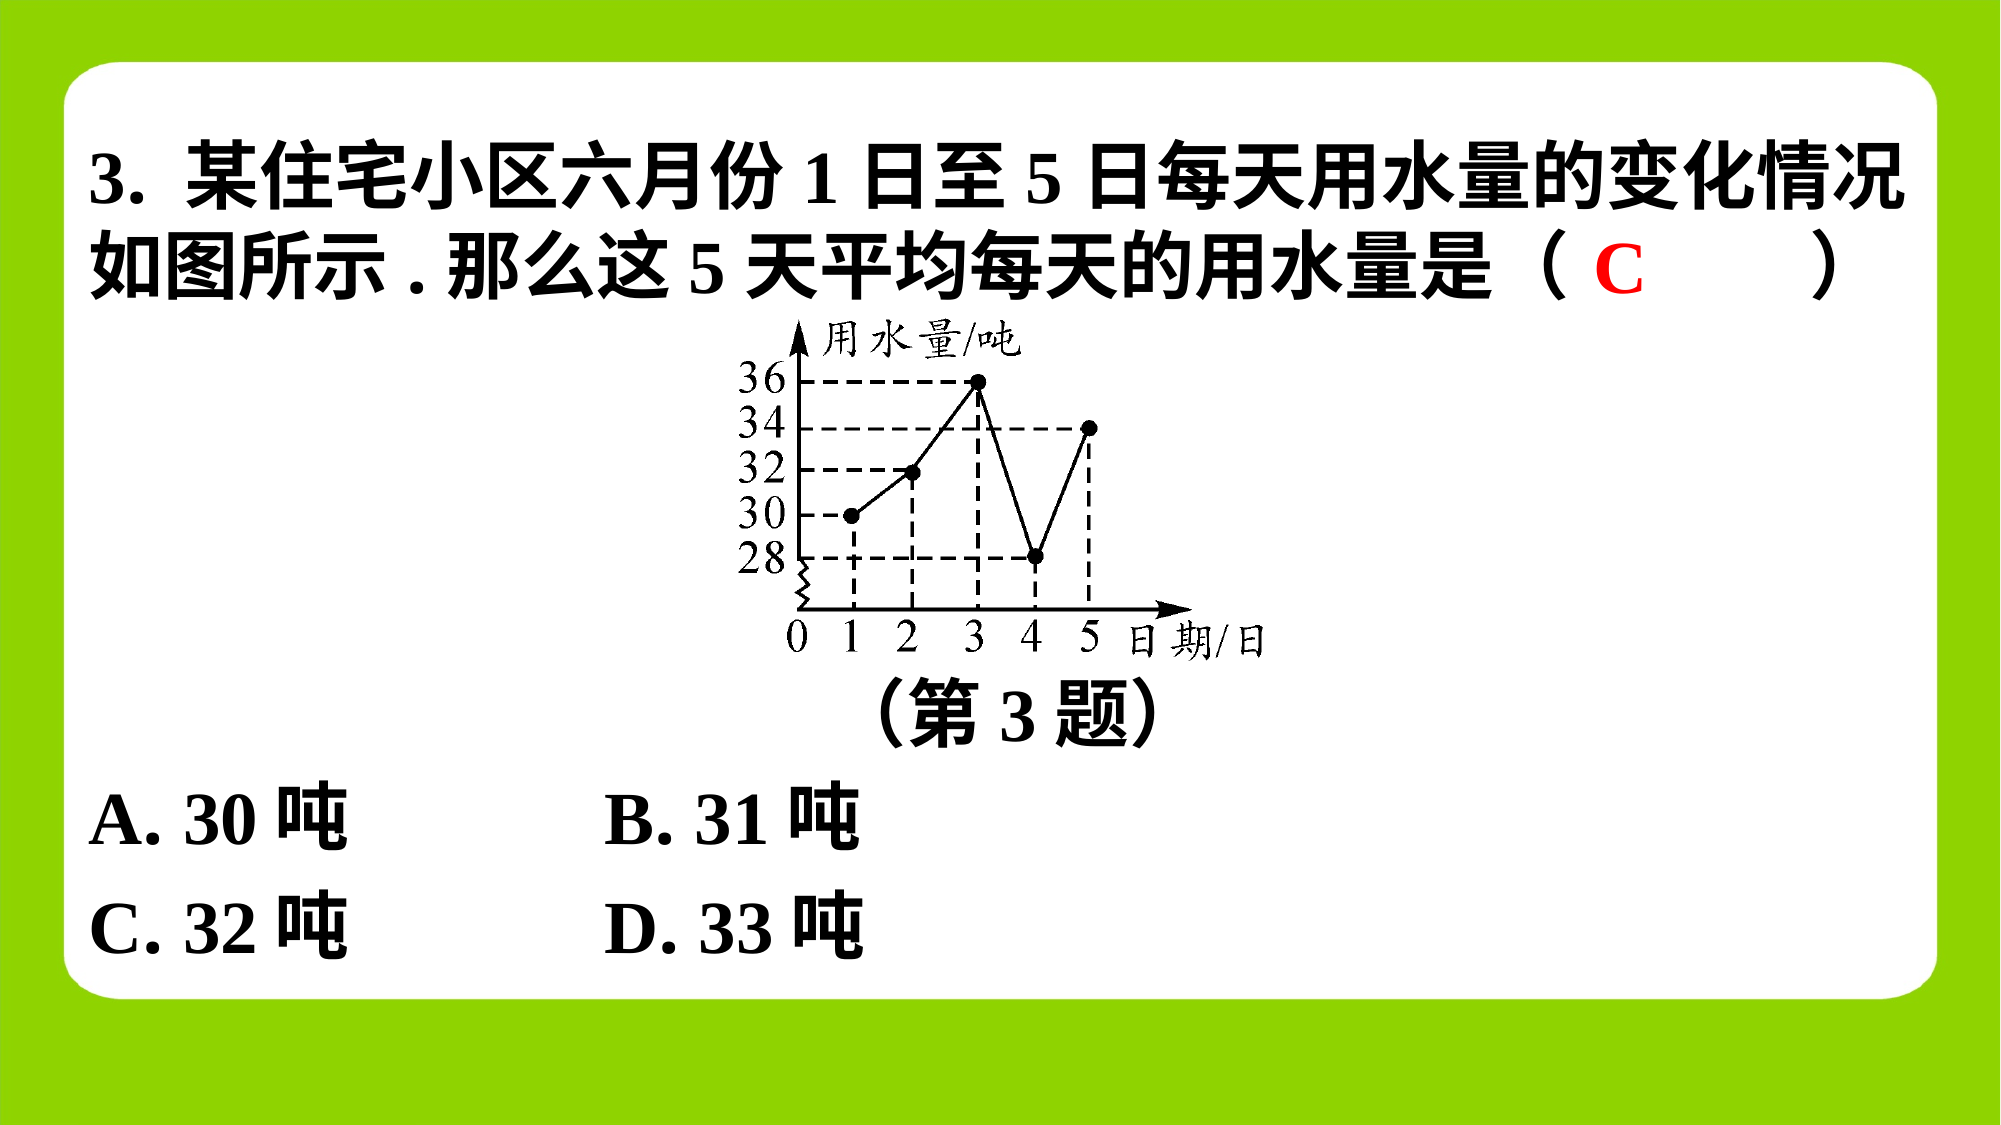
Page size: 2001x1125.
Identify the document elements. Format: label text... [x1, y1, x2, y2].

table_cell D. 33吨 [604, 867, 1116, 976]
table_header B. 31吨 [604, 758, 1116, 867]
table_header A. 30吨 [89, 758, 604, 867]
text_box 3. 某住宅小区六月份1日至5日每天用水量的变化情况 如图所示.那么这5天平均每天的用水量是（ C ） [88, 128, 1974, 311]
table_cell C. 32吨 [89, 867, 604, 976]
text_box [737, 318, 1263, 758]
text_box C [1579, 210, 1663, 316]
picture [0, 0, 2001, 1125]
